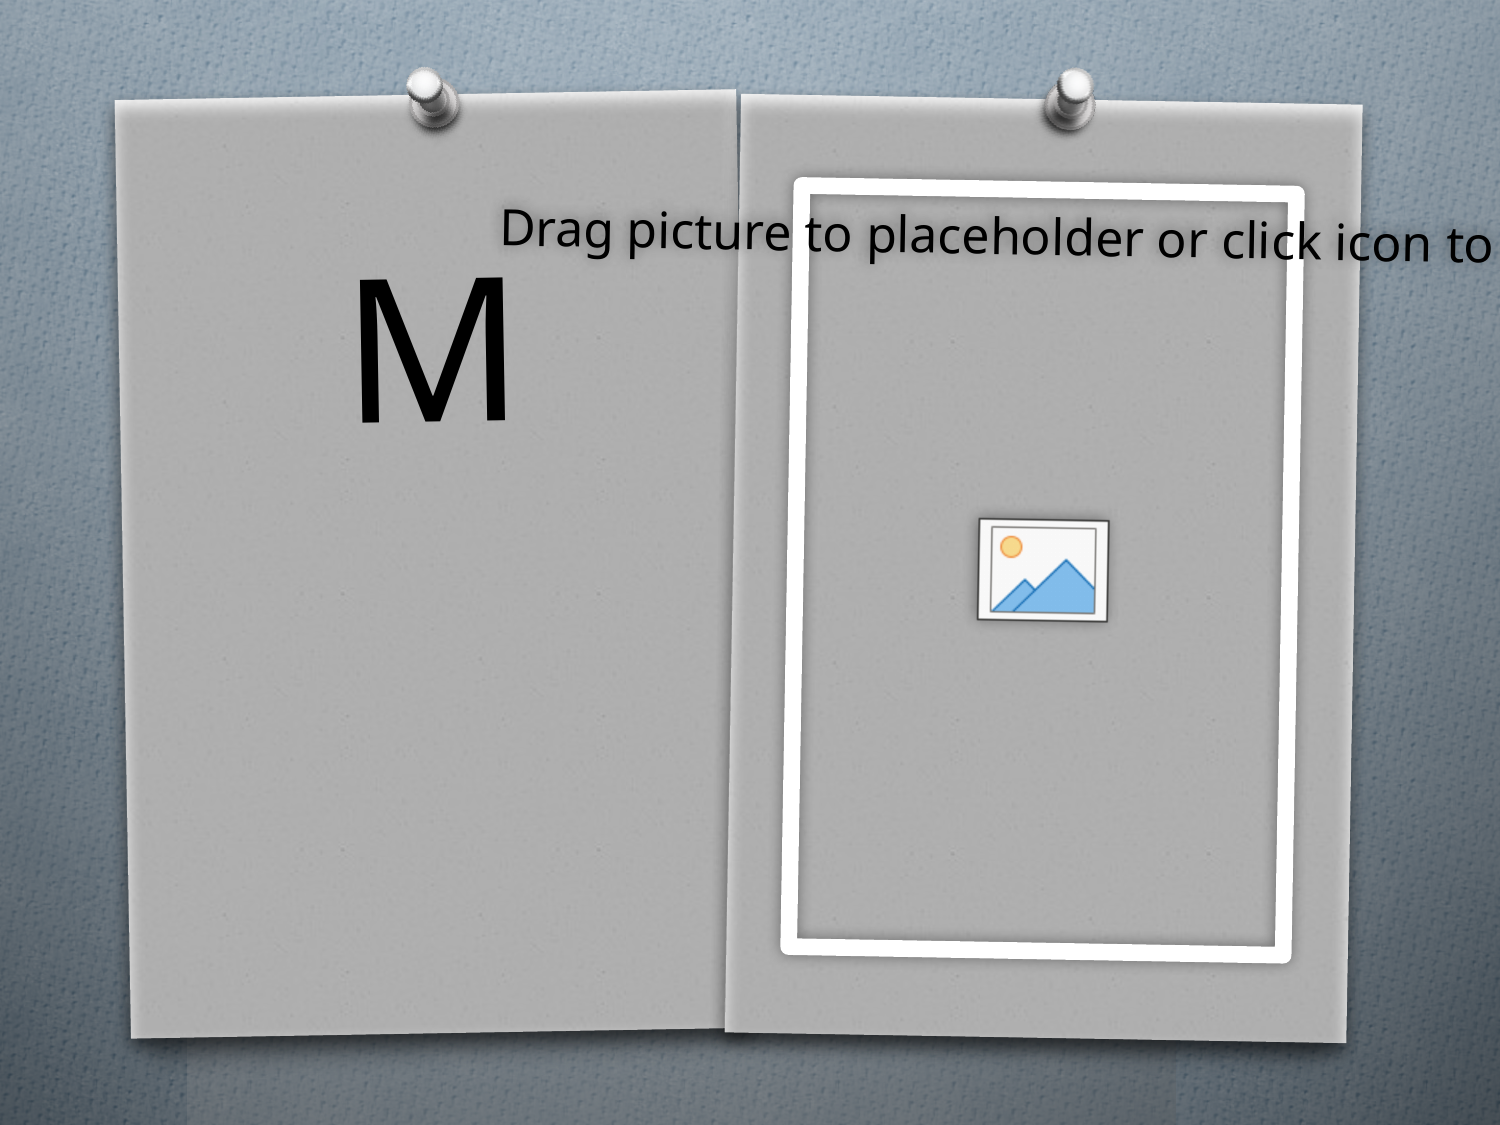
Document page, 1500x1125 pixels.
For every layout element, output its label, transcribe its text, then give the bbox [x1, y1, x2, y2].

picture [803, 197, 1282, 943]
picture [375, 33, 497, 157]
picture [1016, 41, 1138, 162]
title M [179, 222, 687, 475]
